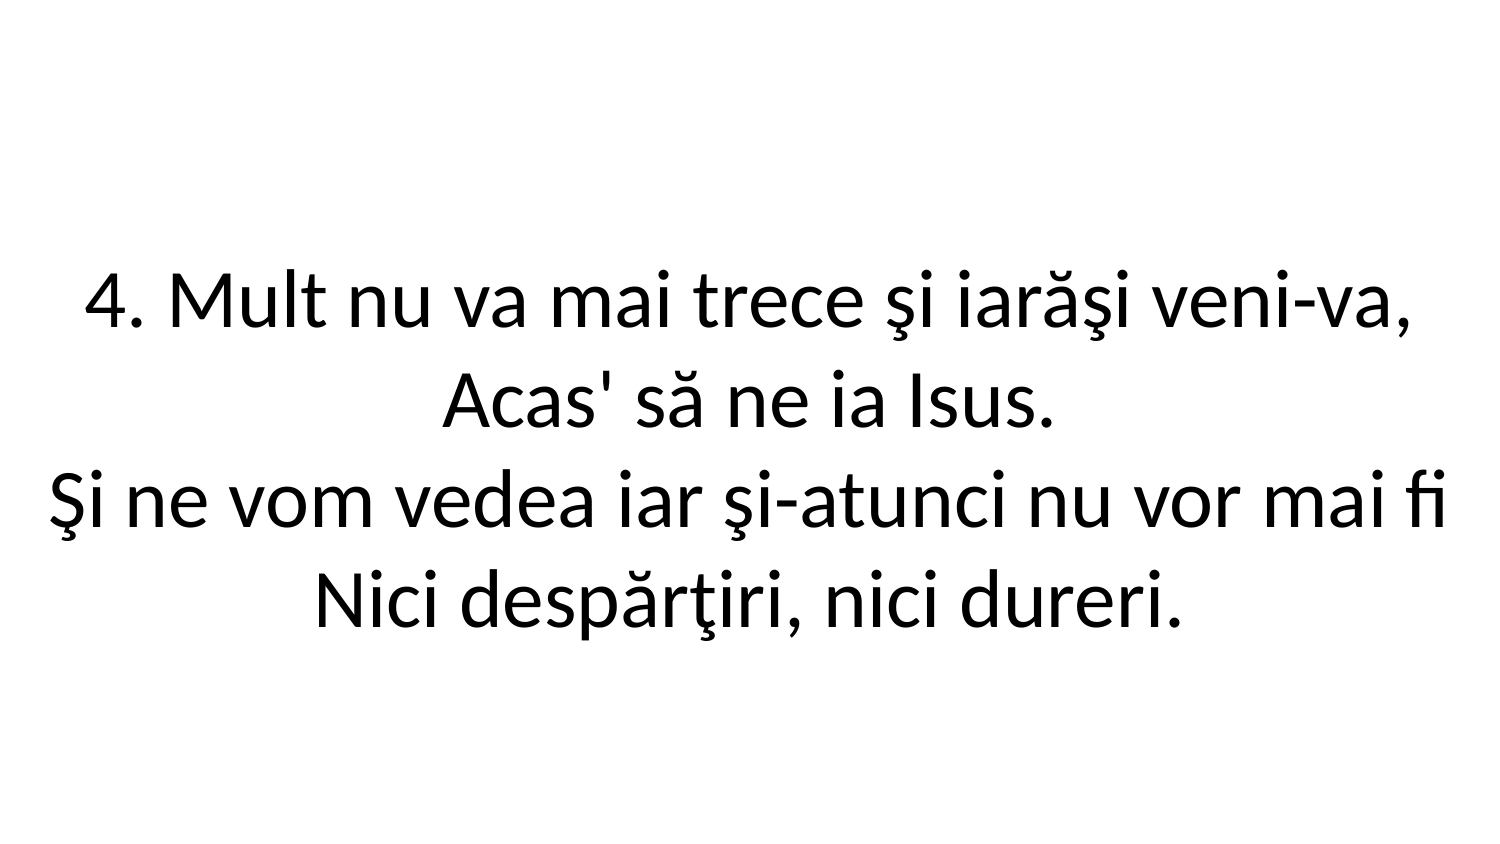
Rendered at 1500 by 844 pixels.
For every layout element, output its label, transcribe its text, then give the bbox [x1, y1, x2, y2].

text_box 4. Mult nu va mai trece şi iarăşi veni-va, Acas' să ne ia Isus. Şi ne vom vedea iar şi-atunci nu vor mai fi Nici despărţiri, nici dureri. [34, 192, 1466, 652]
